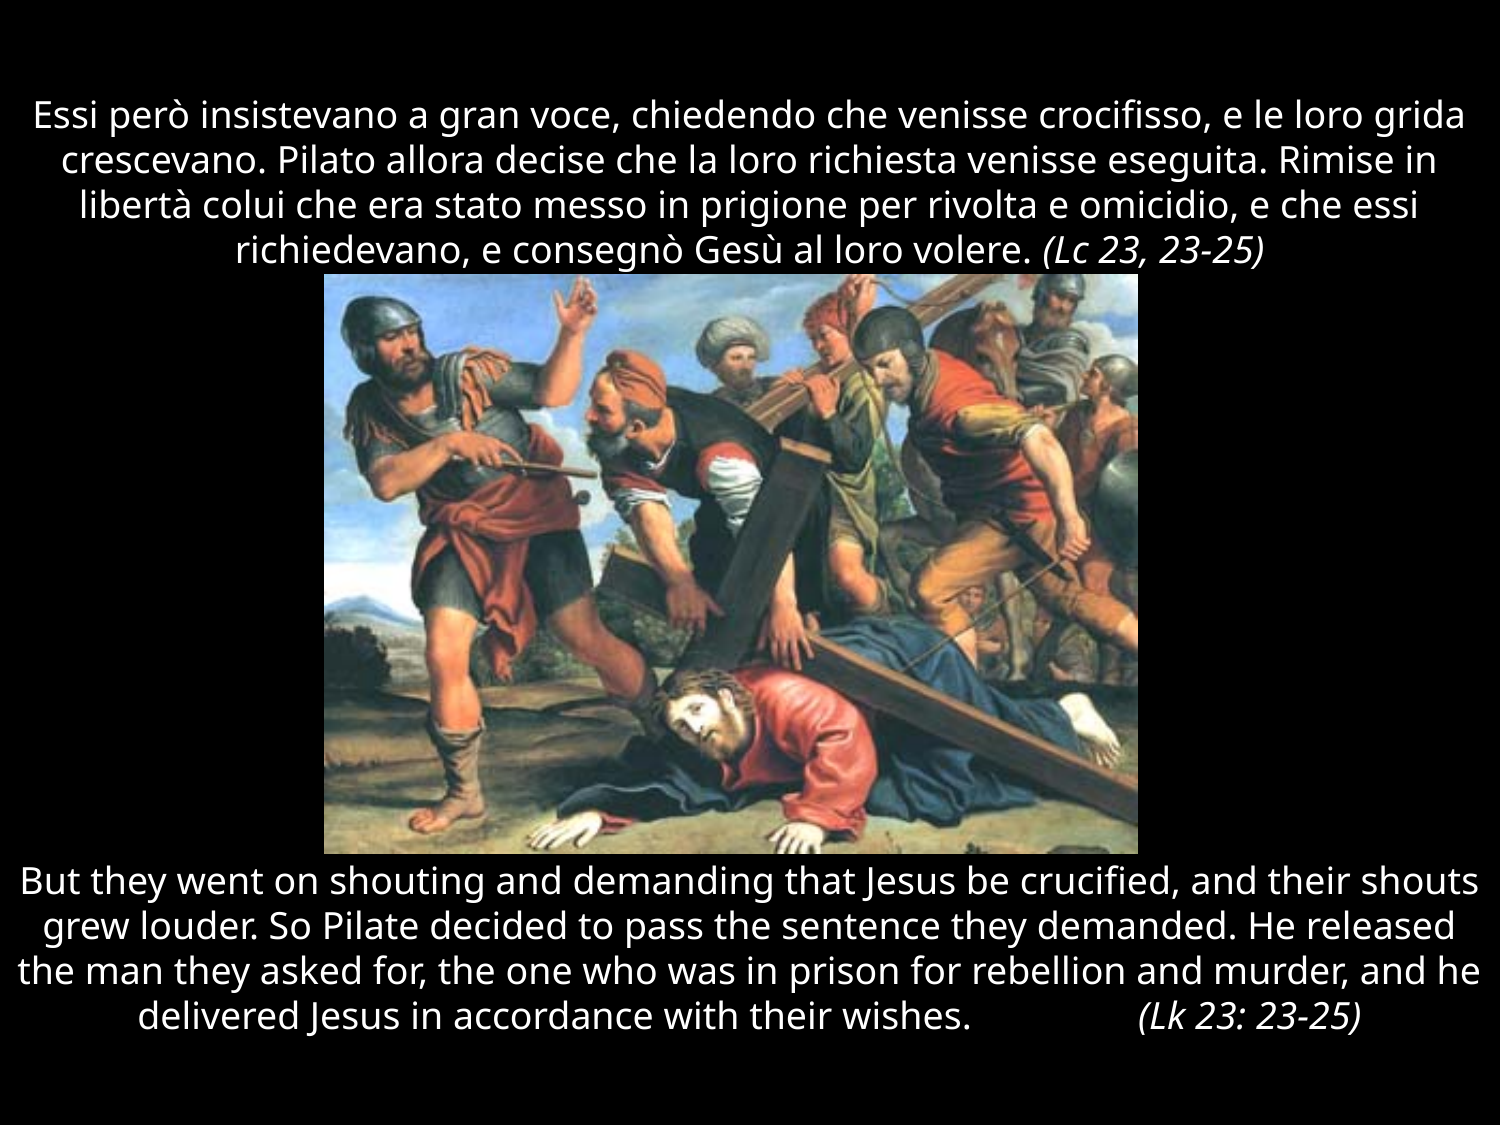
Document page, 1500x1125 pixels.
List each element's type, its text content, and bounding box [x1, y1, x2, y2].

text_box But they went on shouting and demanding that Jesus be crucified, and their shouts grew louder. So Pilate decided to pass the sentence they demanded. He released the man they asked for, the one who was in prison for rebellion and murder, and he delivered Jesus in accordance with their wishes. (Lk 23: 23-25) [0, 849, 1500, 1045]
picture [324, 274, 1138, 854]
title Essi però insistevano a gran voce, chiedendo che venisse crocifisso, e le loro grida crescevano. Pilato allora decise che la loro richiesta venisse eseguita. Rimise in libertà colui che era stato messo in prigione per rivolta e omicidio, e che essi richiedevano, e consegnò Gesù al loro volere. (Lc 23, 23-25) [0, 87, 1500, 275]
